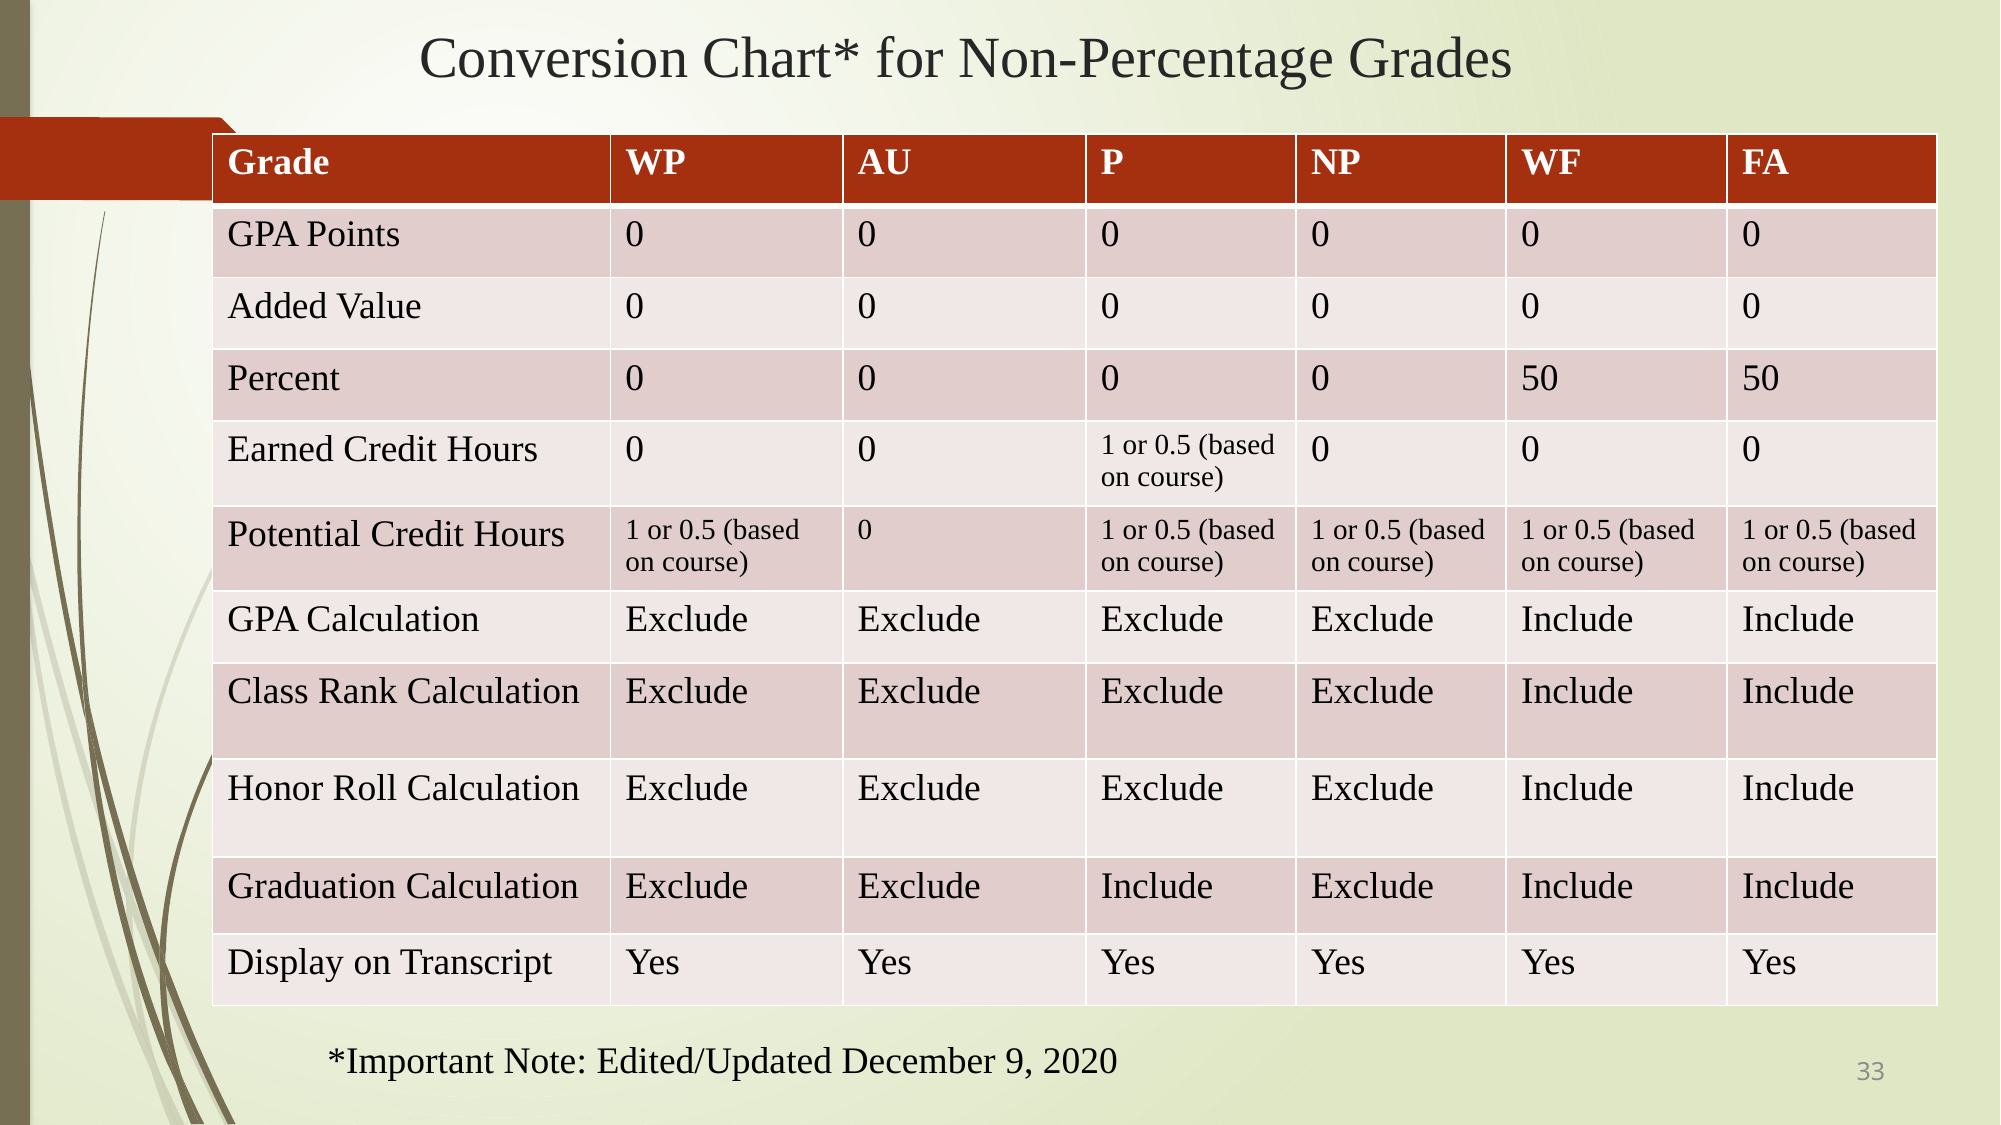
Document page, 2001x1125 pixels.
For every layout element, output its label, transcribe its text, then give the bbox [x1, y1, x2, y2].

table_cell Class Rank Calculation [213, 664, 610, 758]
table_cell Exclude [1297, 760, 1505, 856]
table_cell 0 [1728, 422, 1936, 505]
table_cell 1 or 0.5 (based on course) [1728, 507, 1936, 590]
table_cell 0 [844, 278, 1085, 348]
table_cell Exclude [611, 592, 842, 662]
table_cell Include [1728, 858, 1936, 933]
table_cell Exclude [1297, 664, 1505, 758]
table_cell 0 [1507, 209, 1726, 277]
table_cell Display on Transcript [213, 935, 610, 1005]
table_cell Include [1507, 760, 1726, 856]
table_header Grade [213, 135, 610, 203]
table_cell 0 [611, 350, 842, 420]
table_cell Exclude [611, 760, 842, 856]
table_cell 0 [611, 209, 842, 277]
table_cell 0 [1297, 350, 1505, 420]
text_box *Important Note: Edited/Updated December 9, 2020 [312, 1028, 1225, 1088]
table_cell Exclude [1297, 858, 1505, 933]
table_cell 1 or 0.5 (based on course) [1297, 507, 1505, 590]
table_cell 0 [611, 422, 842, 505]
table_cell 0 [1507, 278, 1726, 348]
table_cell Exclude [1087, 664, 1295, 758]
table_cell GPA Points [213, 209, 610, 277]
table_cell Exclude [1297, 592, 1505, 662]
table_cell Yes [611, 935, 842, 1005]
table_cell Exclude [844, 858, 1085, 933]
table_header P [1087, 135, 1295, 203]
table_cell Yes [844, 935, 1085, 1005]
table_cell 0 [1087, 278, 1295, 348]
table_cell Yes [1507, 935, 1726, 1005]
table_cell Exclude [844, 592, 1085, 662]
table_cell 0 [844, 507, 1085, 590]
table_cell Exclude [611, 664, 842, 758]
table_cell GPA Calculation [213, 592, 610, 662]
table_cell Honor Roll Calculation [213, 760, 610, 856]
table_cell Potential Credit Hours [213, 507, 610, 590]
table_cell 0 [844, 209, 1085, 277]
table_cell 0 [1507, 422, 1726, 505]
table_cell 0 [1728, 209, 1936, 277]
table_cell 50 [1728, 350, 1936, 420]
table_cell Include [1507, 858, 1726, 933]
table_cell Include [1507, 664, 1726, 758]
table_cell Yes [1087, 935, 1295, 1005]
table_cell 1 or 0.5 (based on course) [1087, 422, 1295, 505]
table_cell Include [1507, 592, 1726, 662]
table_cell 0 [844, 350, 1085, 420]
table_cell 0 [1728, 278, 1936, 348]
table_header WP [611, 135, 842, 203]
table_cell 1 or 0.5 (based on course) [1087, 507, 1295, 590]
table_cell Include [1087, 858, 1295, 933]
table_cell Include [1728, 592, 1936, 662]
table_cell 0 [611, 278, 842, 348]
table_header AU [844, 135, 1085, 203]
table_cell Percent [213, 350, 610, 420]
table_cell Added Value [213, 278, 610, 348]
table_cell 0 [844, 422, 1085, 505]
table_cell 50 [1507, 350, 1726, 420]
table_cell Yes [1728, 935, 1936, 1005]
table_header FA [1728, 135, 1936, 203]
table_cell Exclude [1087, 760, 1295, 856]
table_cell 0 [1087, 209, 1295, 277]
table_cell Include [1728, 760, 1936, 856]
table_cell Exclude [844, 760, 1085, 856]
table_cell 0 [1297, 278, 1505, 348]
table_cell 0 [1297, 209, 1505, 277]
table_cell Exclude [844, 664, 1085, 758]
table_cell 1 or 0.5 (based on course) [1507, 507, 1726, 590]
table_cell Yes [1297, 935, 1505, 1005]
table_cell 0 [1297, 422, 1505, 505]
slide_number 33 [1433, 1042, 1901, 1103]
table_cell Exclude [611, 858, 842, 933]
table_cell Graduation Calculation [213, 858, 610, 933]
table_cell Exclude [1087, 592, 1295, 662]
table_cell 1 or 0.5 (based on course) [611, 507, 842, 590]
table_header WF [1507, 135, 1726, 203]
table_cell 0 [1087, 350, 1295, 420]
table_cell Include [1728, 664, 1936, 758]
title Conversion Chart* for Non-Percentage Grades [404, 11, 1917, 112]
table_header NP [1297, 135, 1505, 203]
table_cell Earned Credit Hours [213, 422, 610, 505]
